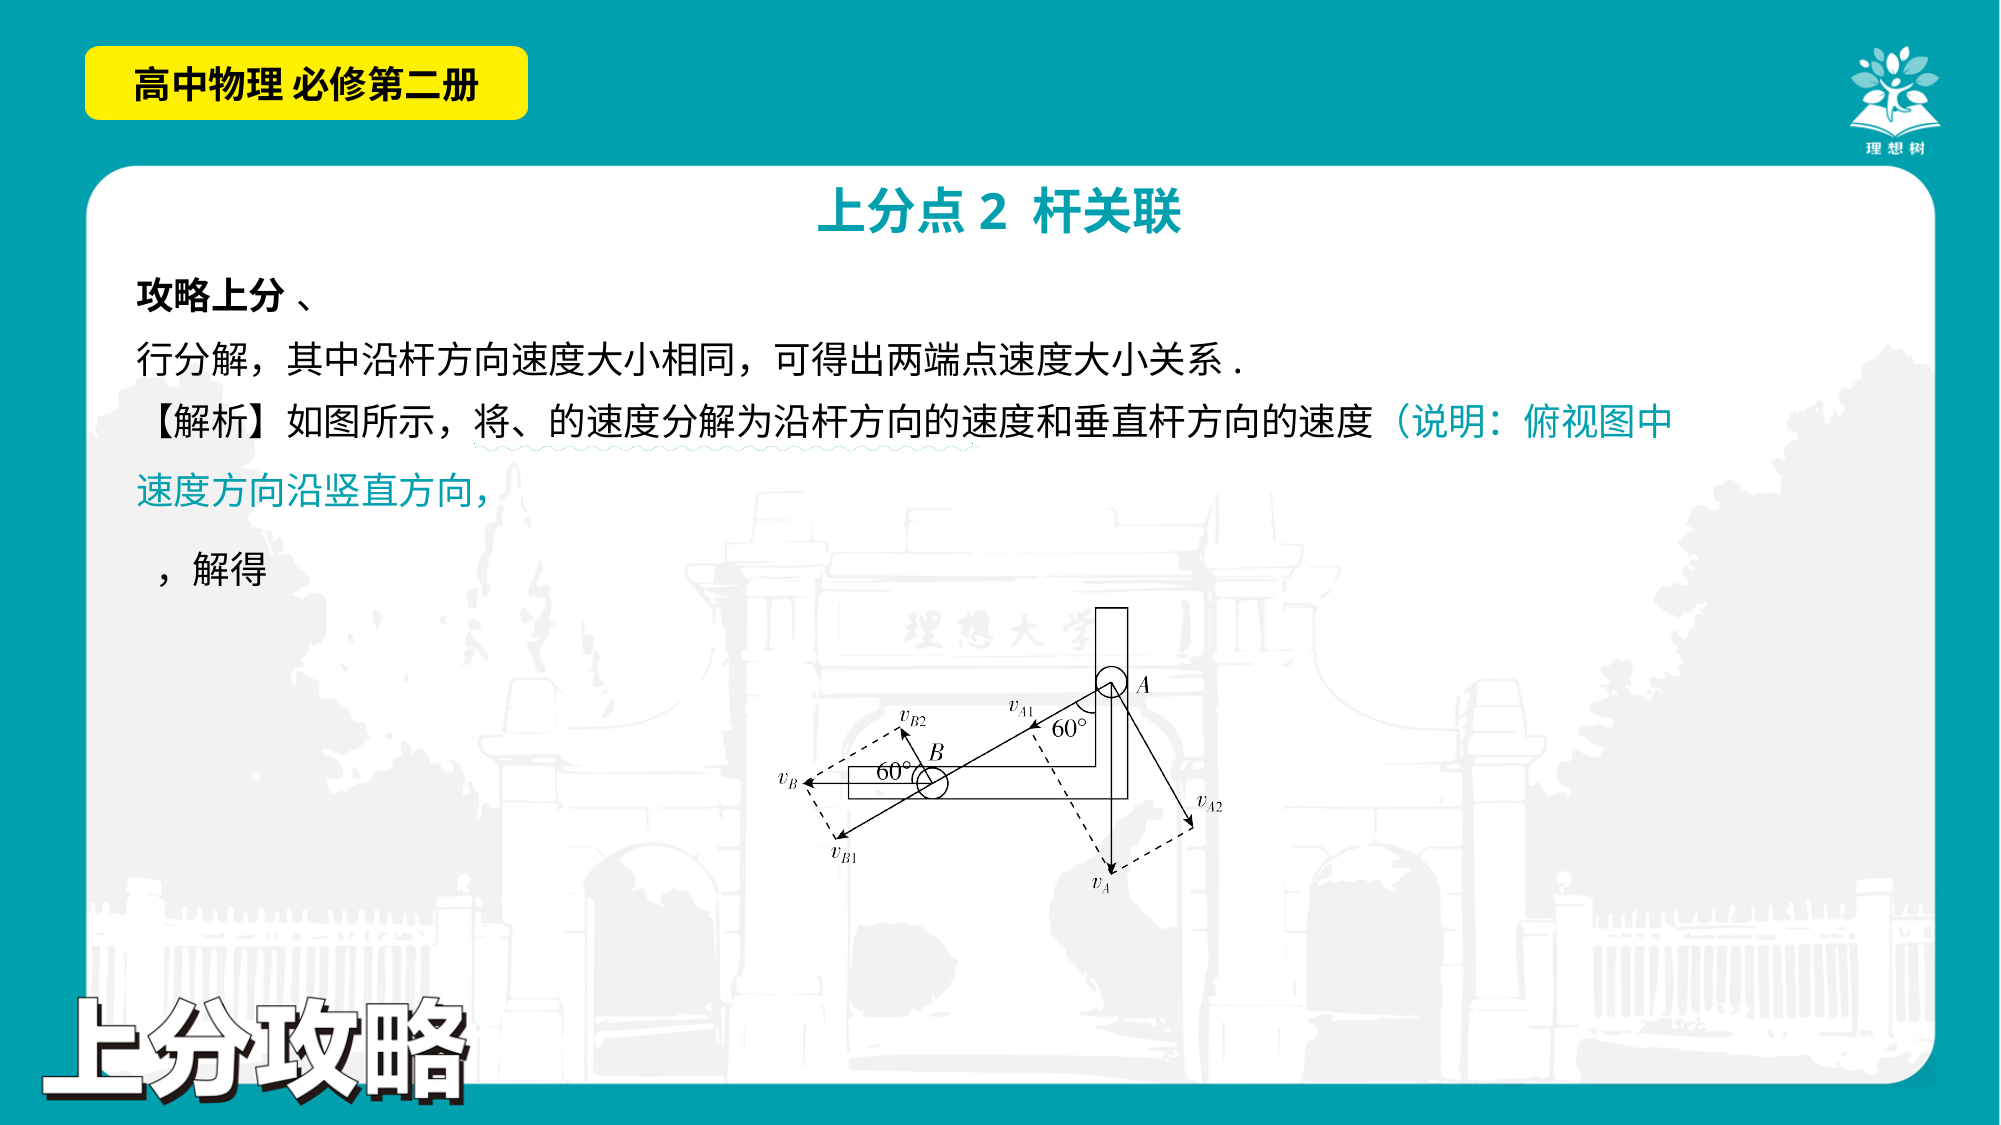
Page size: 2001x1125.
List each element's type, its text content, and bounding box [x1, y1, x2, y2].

text_box . . [473, 373, 1425, 444]
picture [0, 0, 2000, 1125]
